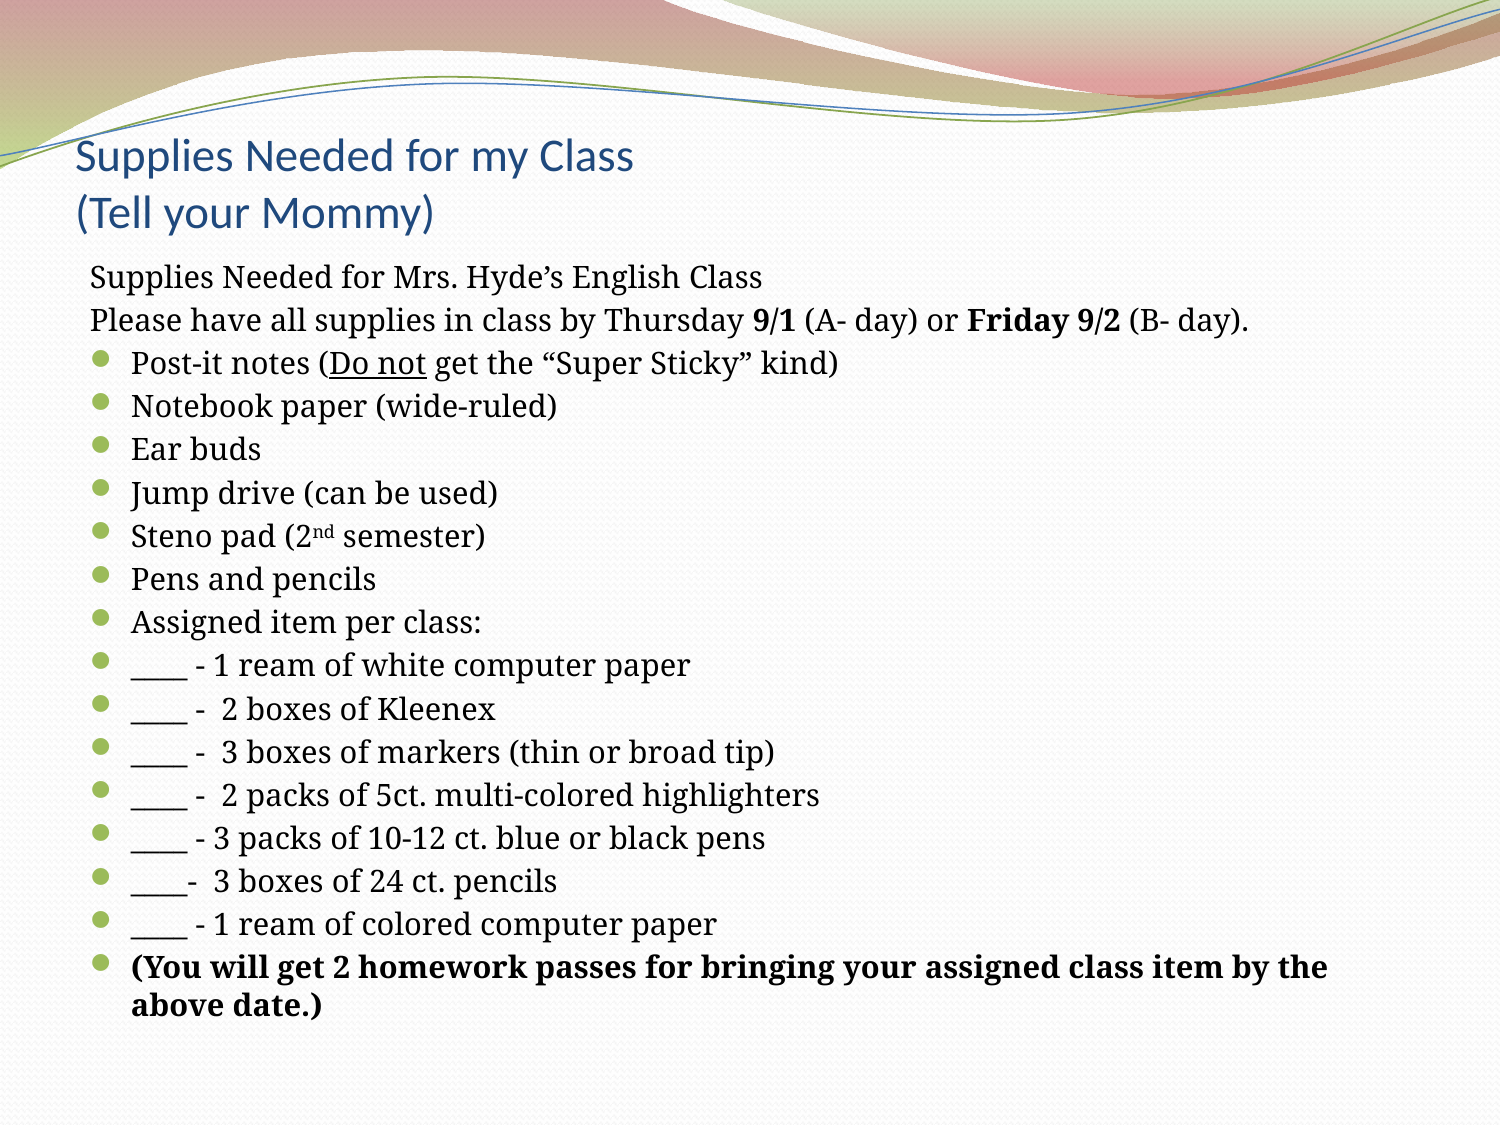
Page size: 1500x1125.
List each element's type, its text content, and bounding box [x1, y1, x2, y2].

title Supplies Needed for my Class (Tell your Mommy) [75, 115, 1425, 238]
list Supplies Needed for Mrs. Hyde’s English Class Please have all supplies in class by Thursday 9/1 (A- day) or Friday 9/2 (B- day). Post-it notes (Do not get the “Super Sticky” kind) Notebook paper (wide-ruled) Ear buds Jump drive (can be used) Steno pad (2nd semester) Pens and pencils Assigned item per class: ____ - 1 ream of white computer paper ____ - 2 boxes of Kleenex ____ - 3 boxes of markers (thin or broad tip) ____ - 2 packs of 5ct. multi-colored highlighters ____ - 3 packs of 10-12 ct. blue or black pens ____- 3 boxes of 24 ct. pencils ____ - 1 ream of colored computer paper (You will get 2 homework passes for bringing your assigned class item by the above date.) [75, 249, 1425, 1038]
